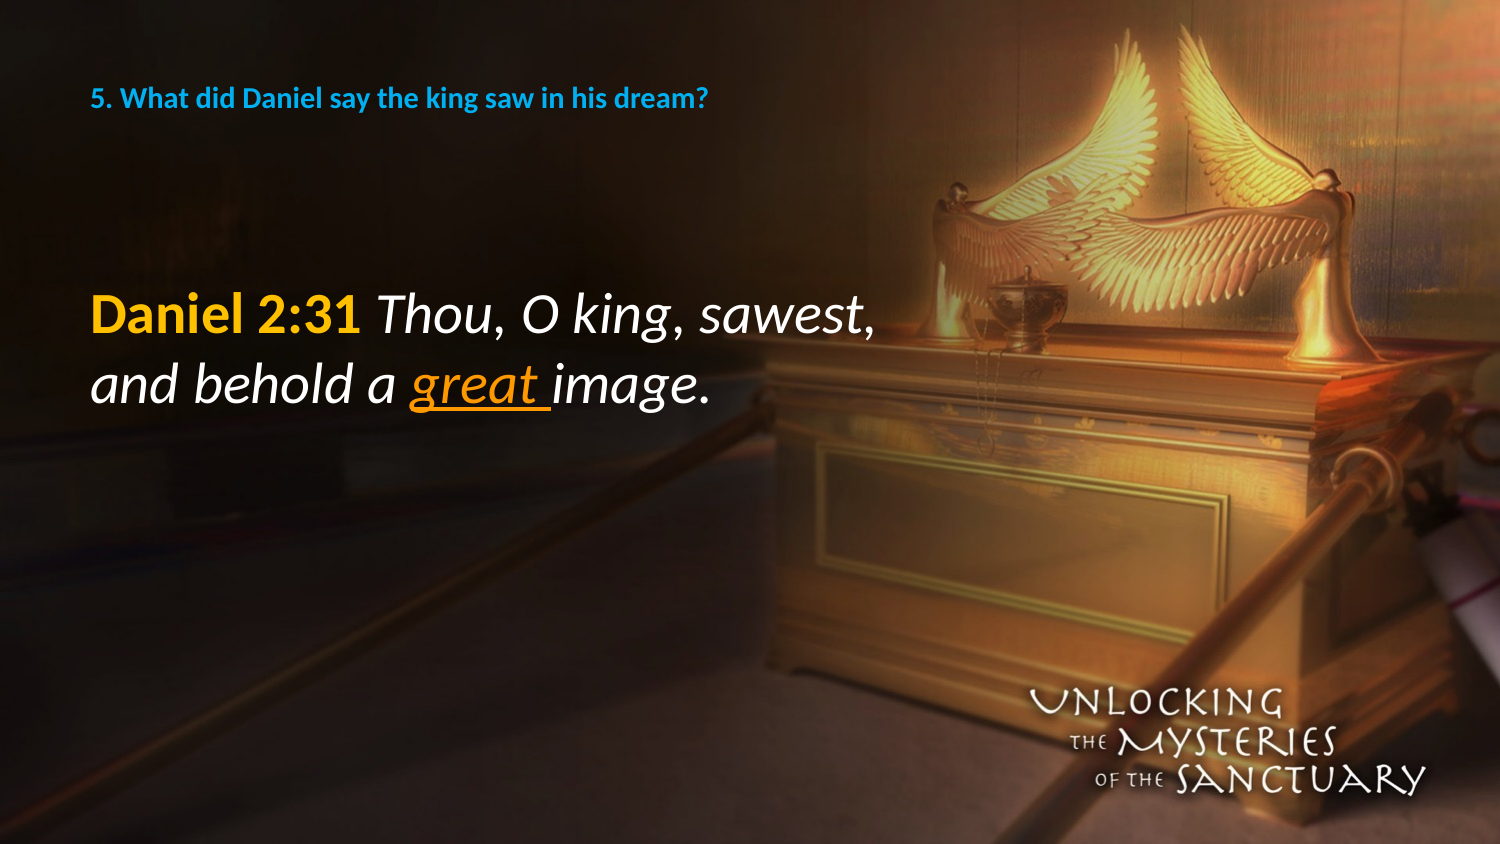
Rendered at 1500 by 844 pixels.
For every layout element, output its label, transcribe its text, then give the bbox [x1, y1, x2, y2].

picture [0, 0, 1500, 844]
title 5. What did Daniel say the king saw in his dream? [75, 33, 1425, 175]
list Daniel 2:31 Thou, O king, sawest, and behold a great image. [75, 267, 955, 754]
